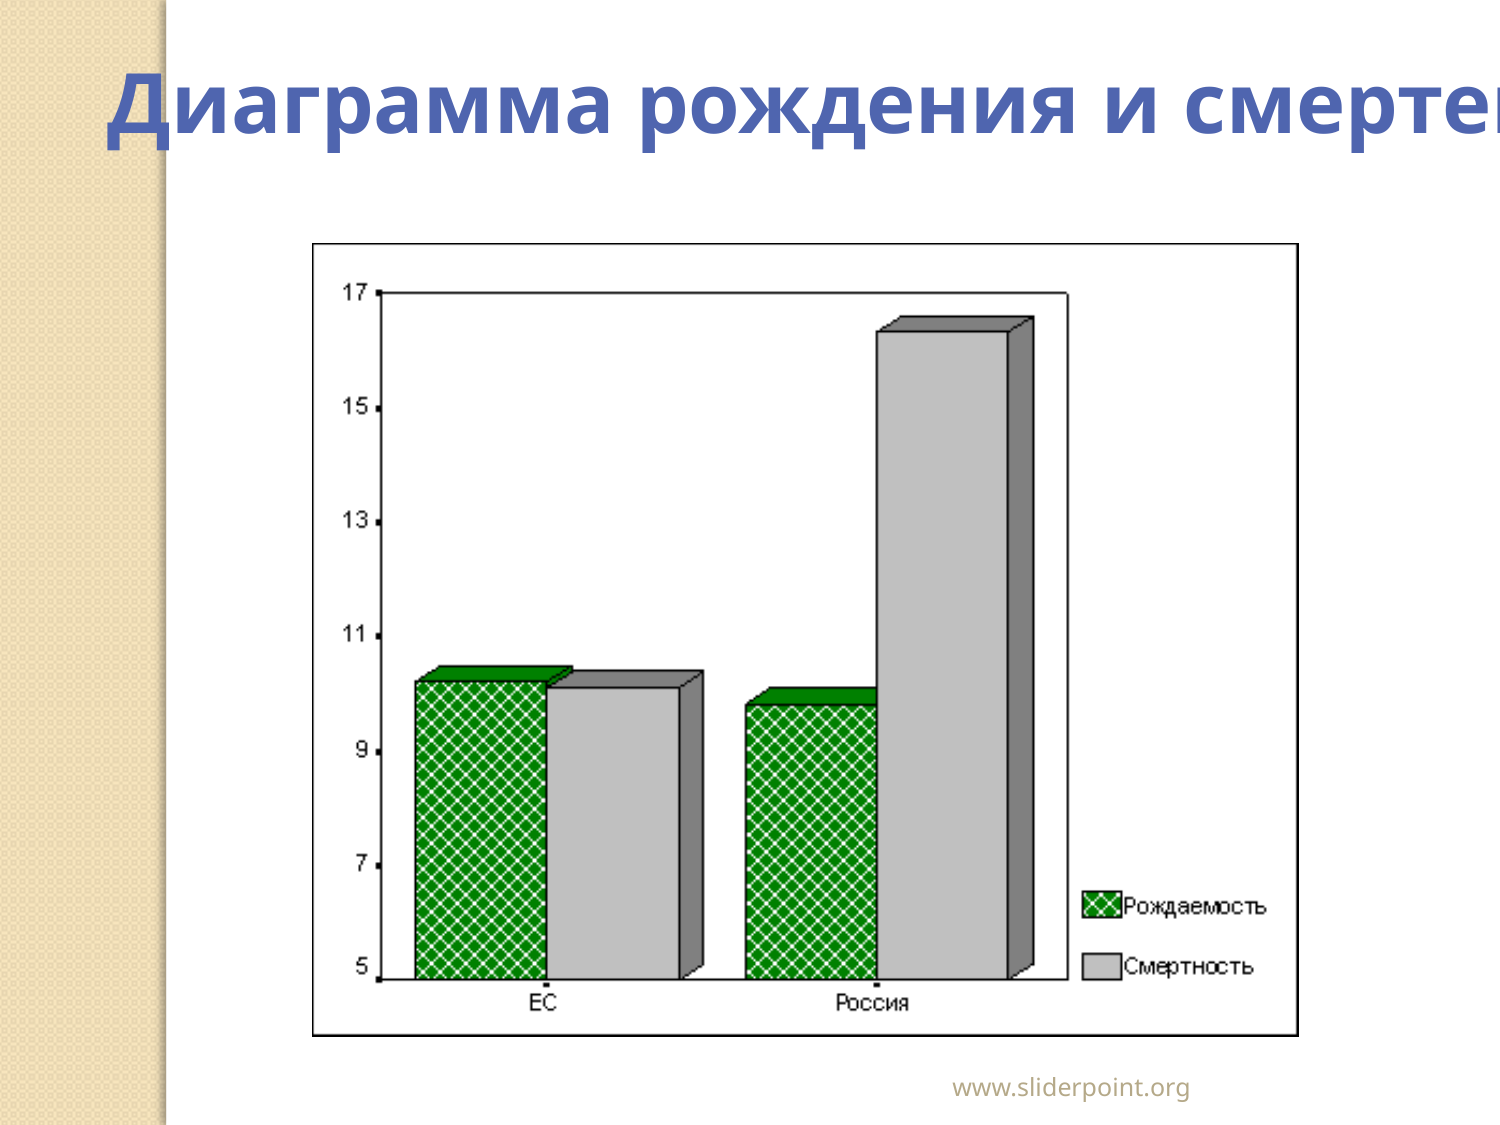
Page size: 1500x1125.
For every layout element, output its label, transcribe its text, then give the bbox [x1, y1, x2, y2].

footer www.sliderpoint.org [937, 1034, 1413, 1113]
picture [312, 243, 1299, 1037]
text_box Диаграмма рождения и смертей [92, 42, 1500, 158]
